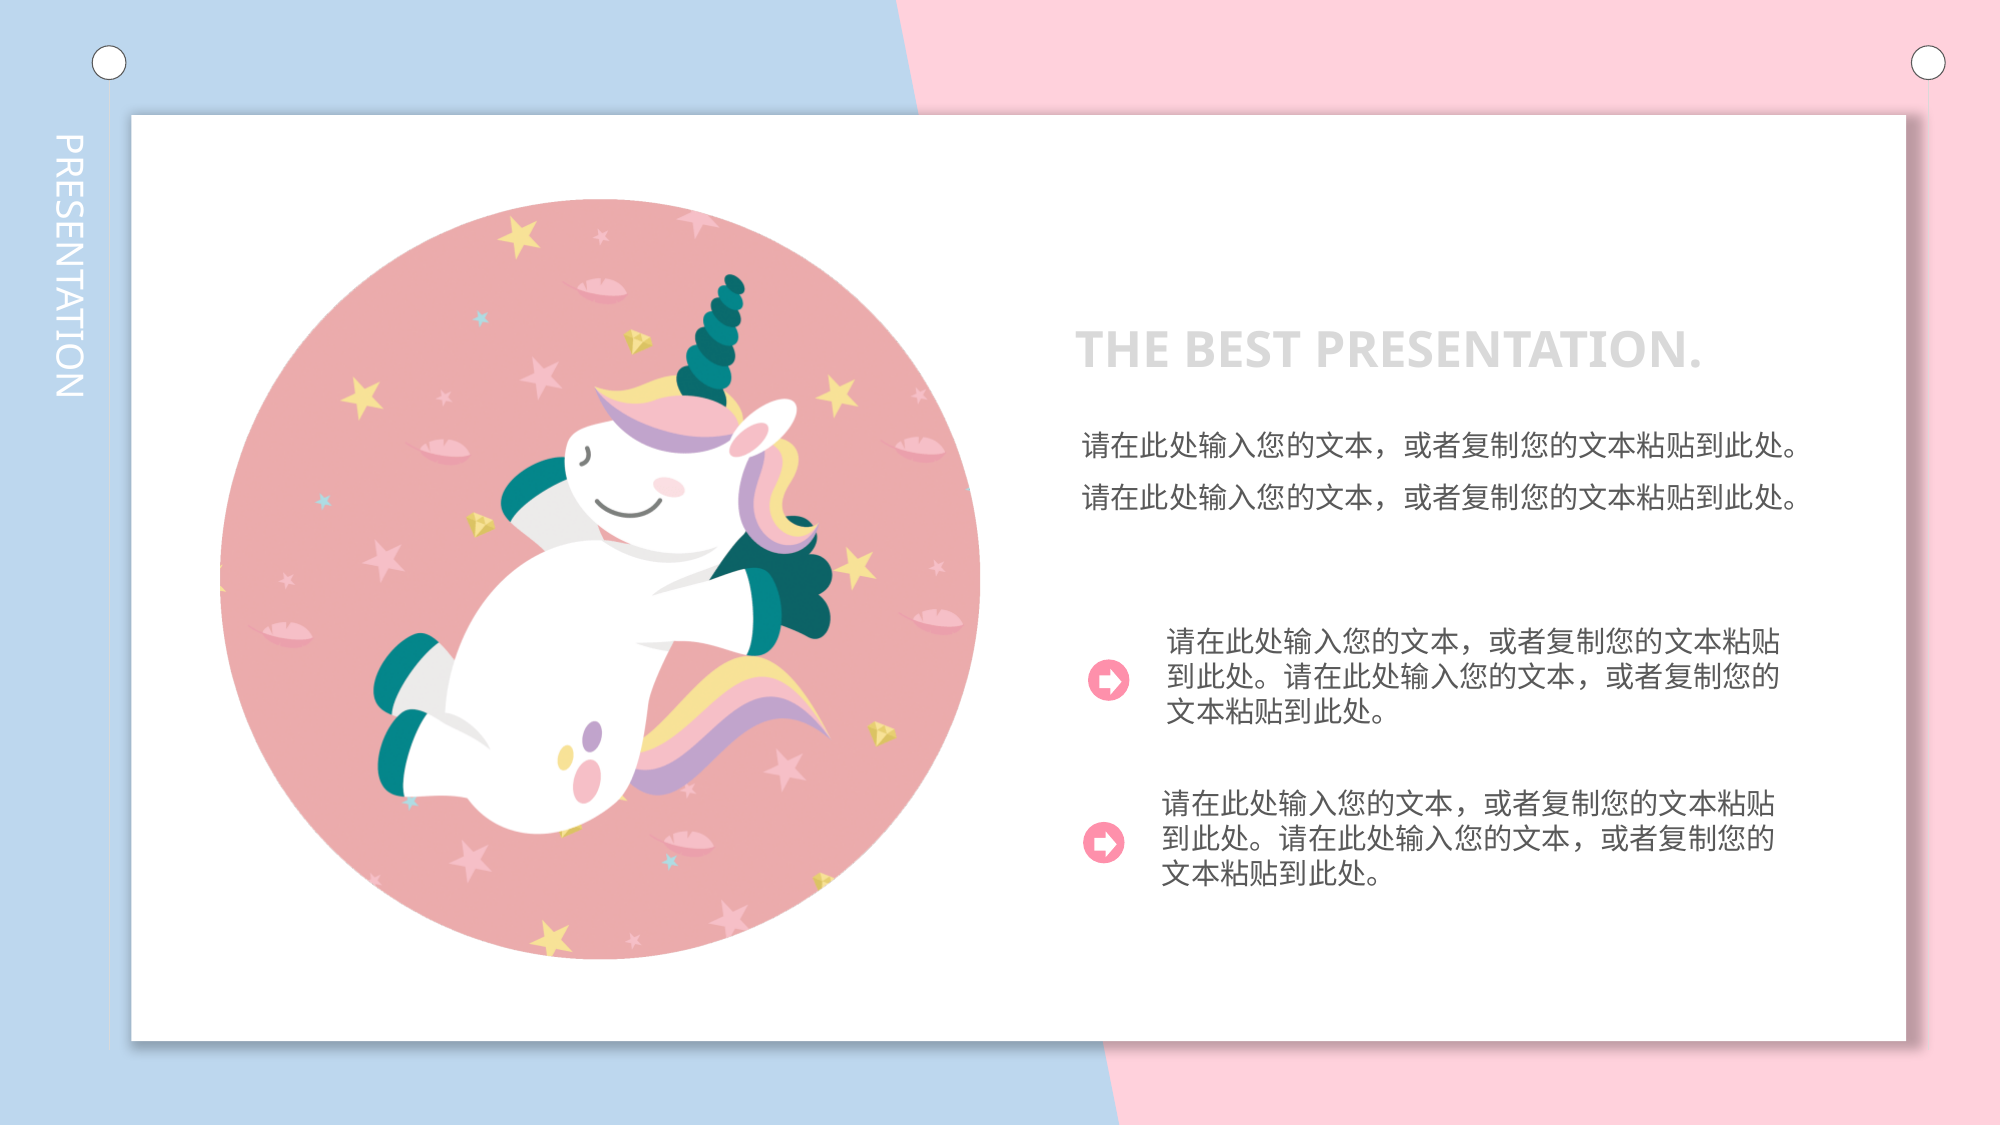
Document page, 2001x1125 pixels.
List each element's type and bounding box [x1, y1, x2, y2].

text_box [25, 45, 1946, 1051]
picture [214, 193, 986, 964]
text_box [1060, 280, 1962, 900]
